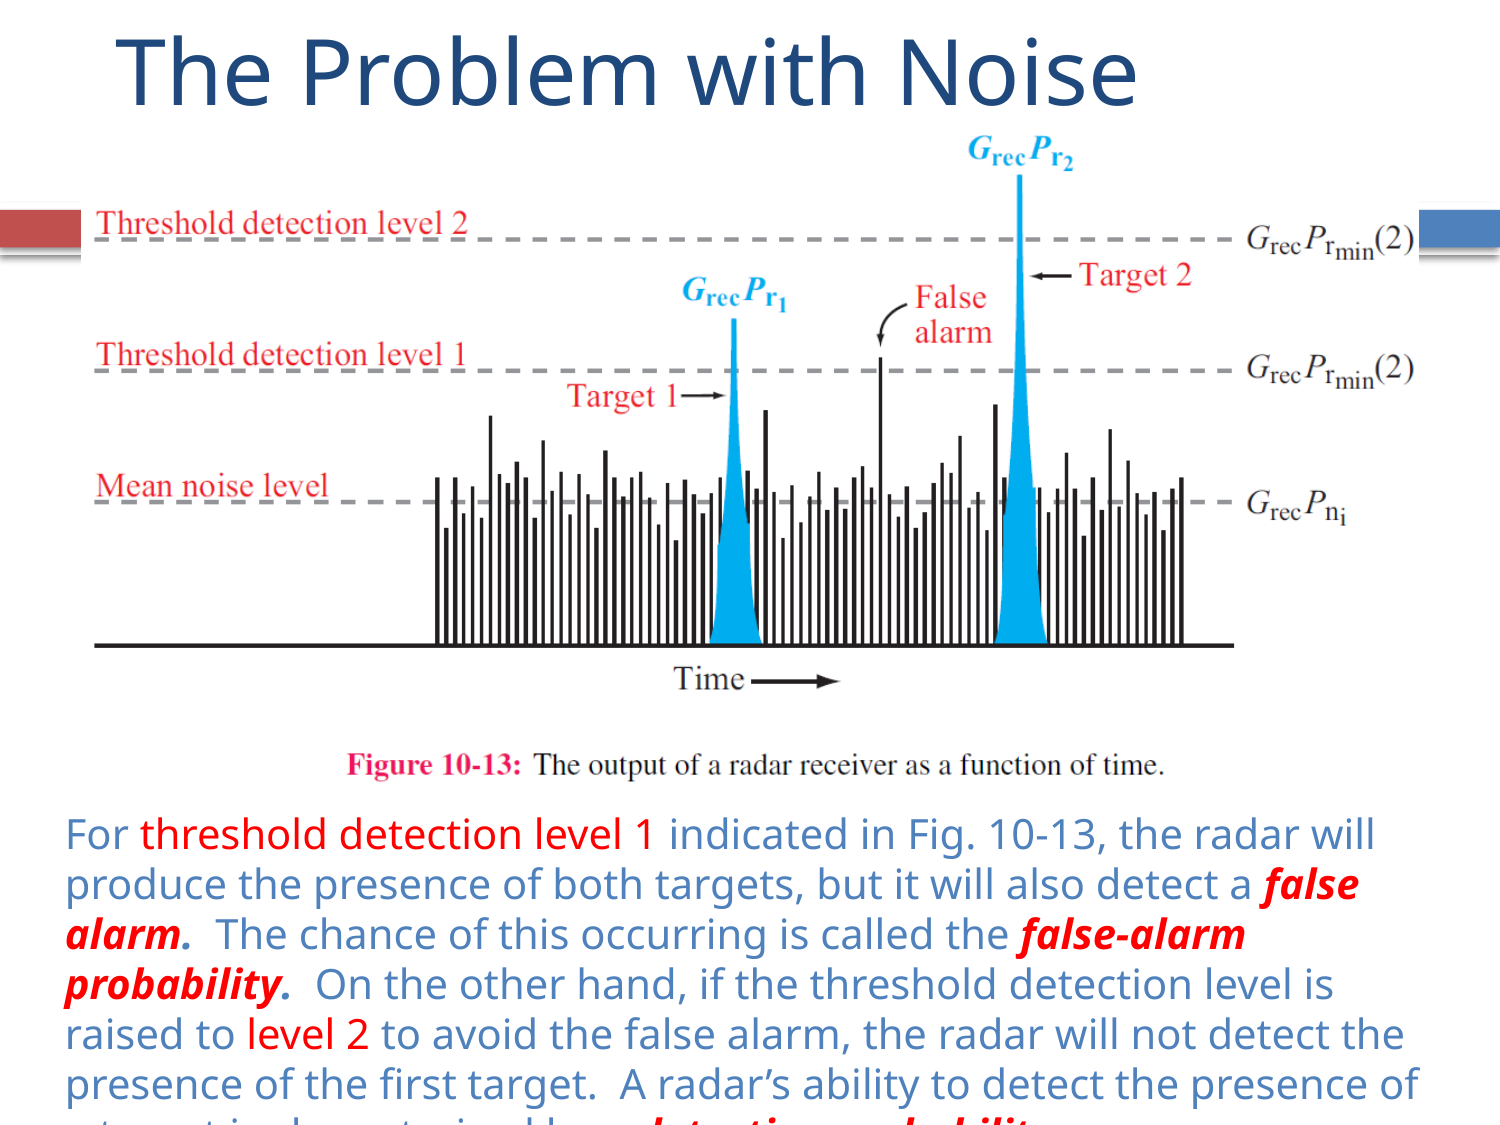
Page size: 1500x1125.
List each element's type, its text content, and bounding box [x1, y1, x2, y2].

picture [80, 124, 1419, 786]
text_box The Problem with Noise [100, 0, 1438, 150]
text_box For threshold detection level 1 indicated in Fig. 10-13, the radar will produce the presence of both targets, but it will also detect a false alarm. The chance of this occurring is called the false-alarm probability. On the other hand, if the threshold detection level is raised to level 2 to avoid the false alarm, the radar will not detect the presence of the first target. A radar’s ability to detect the presence of a target is characterized by a detection probability. [49, 800, 1450, 1125]
